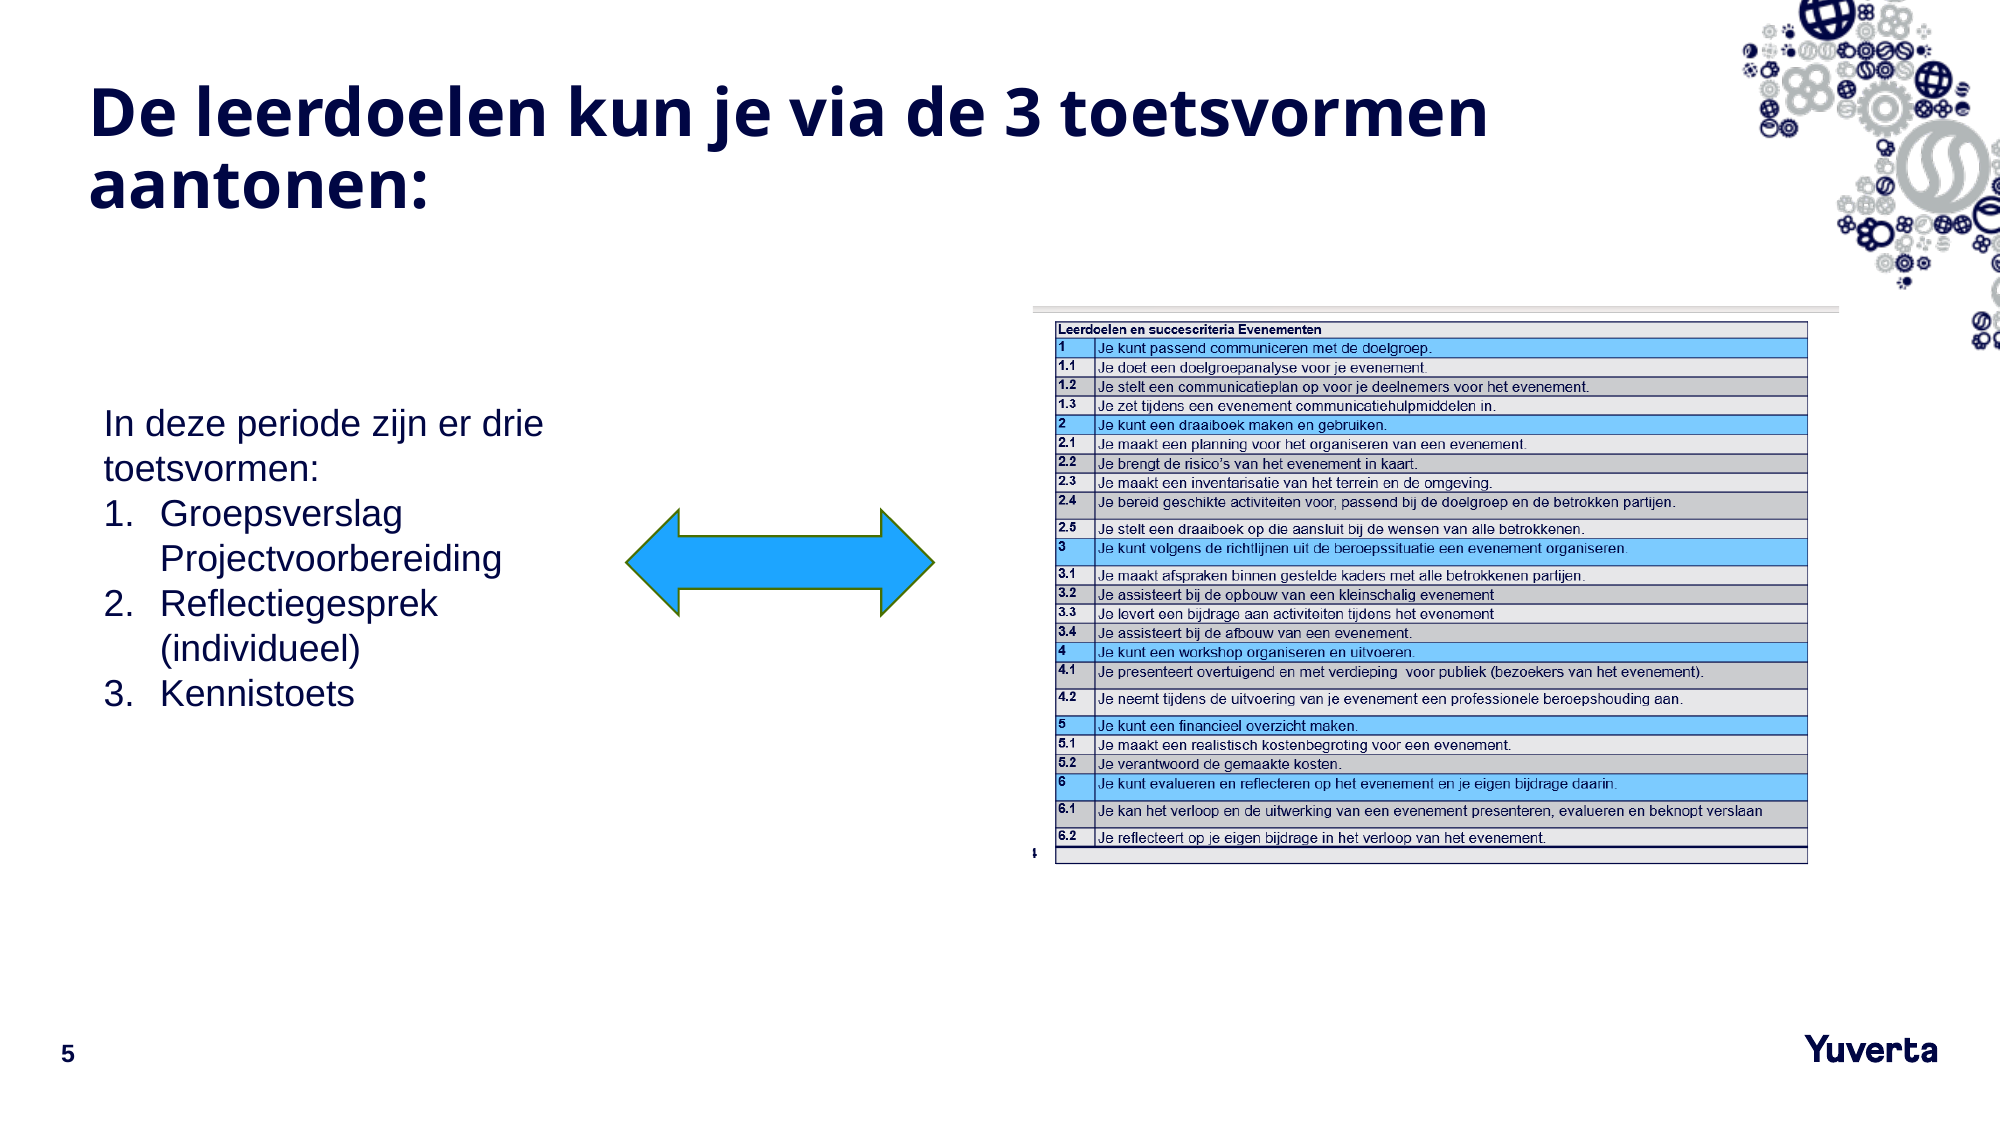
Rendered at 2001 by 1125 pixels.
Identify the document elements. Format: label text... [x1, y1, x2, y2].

text_box In deze periode zijn er drie toetsvormen: Groepsverslag Projectvoorbereiding Reflectiegesprek (individueel) Kennistoets [88, 392, 627, 722]
slide_number 5 [60, 1037, 113, 1073]
text_box [624, 507, 936, 618]
picture [0, 0, 2000, 1125]
title De leerdoelen kun je via de 3 toetsvormen aantonen: [88, 72, 1732, 263]
